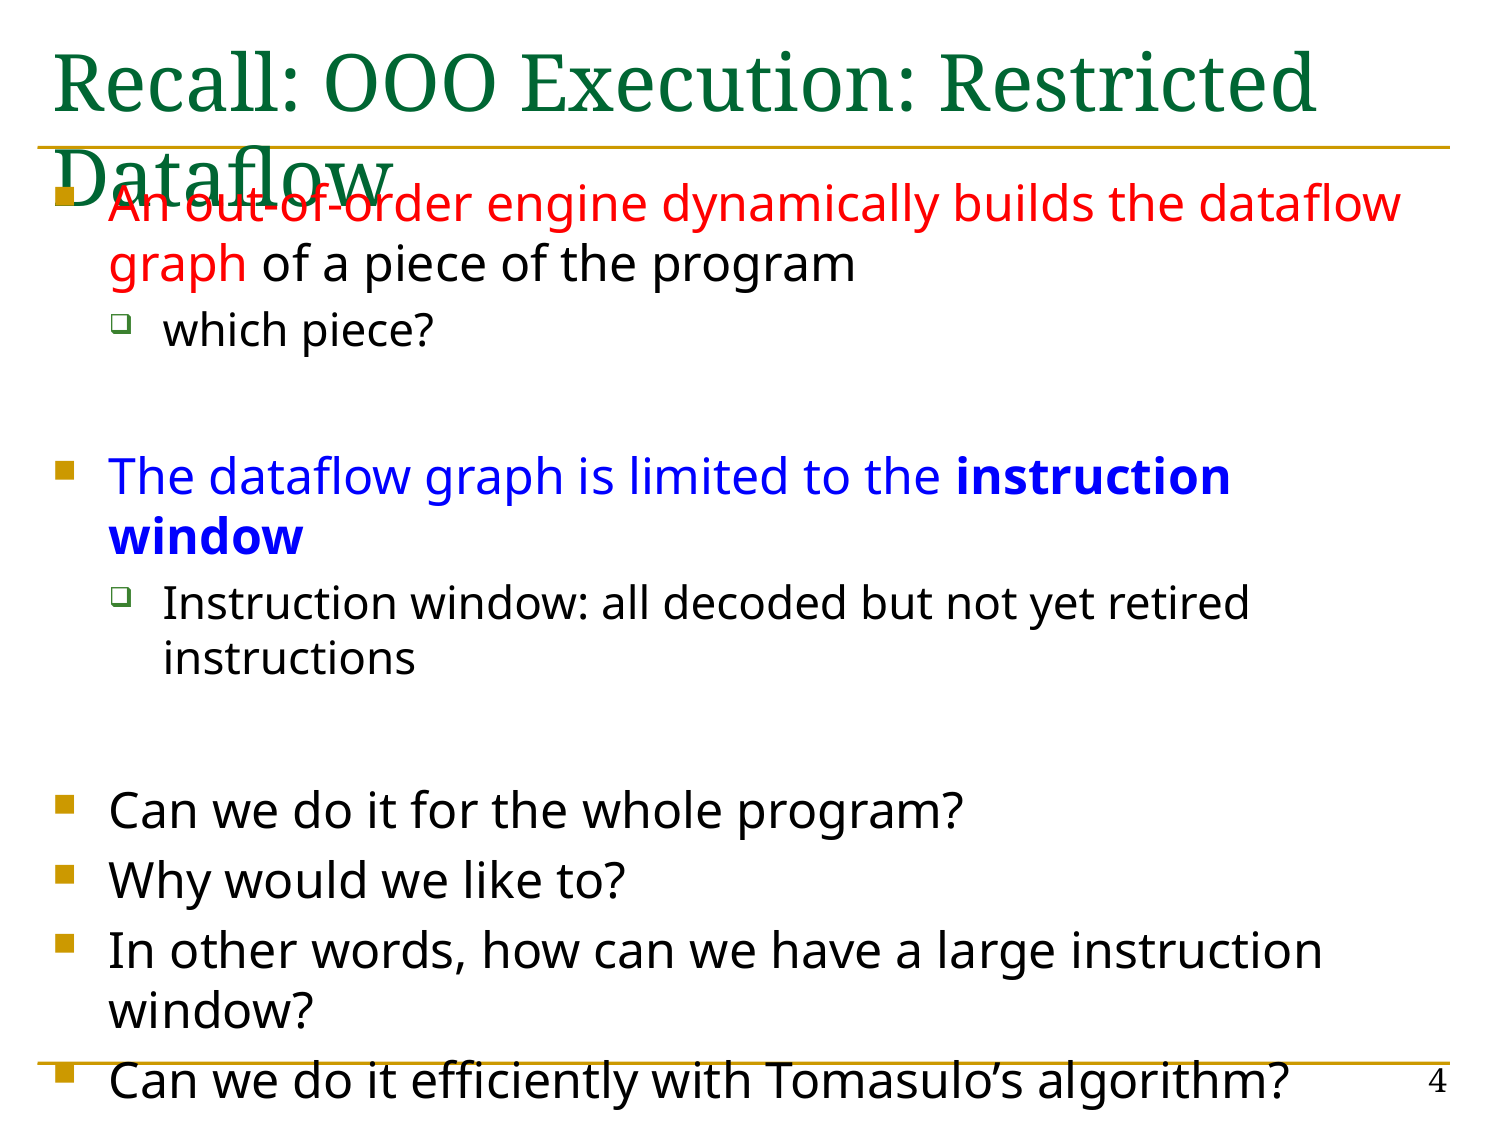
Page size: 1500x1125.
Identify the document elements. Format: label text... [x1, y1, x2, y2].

title Recall: OOO Execution: Restricted Dataflow [37, 24, 1500, 200]
list An out-of-order engine dynamically builds the dataflow graph of a piece of the program which piece? The dataflow graph is limited to the instruction window Instruction window: all decoded but not yet retired instructions Can we do it for the whole program? Why would we like to? In other words, how can we have a large instruction window? Can we do it efficiently with Tomasulo’s algorithm? [37, 163, 1450, 1016]
slide_number 4 [1111, 1036, 1462, 1112]
